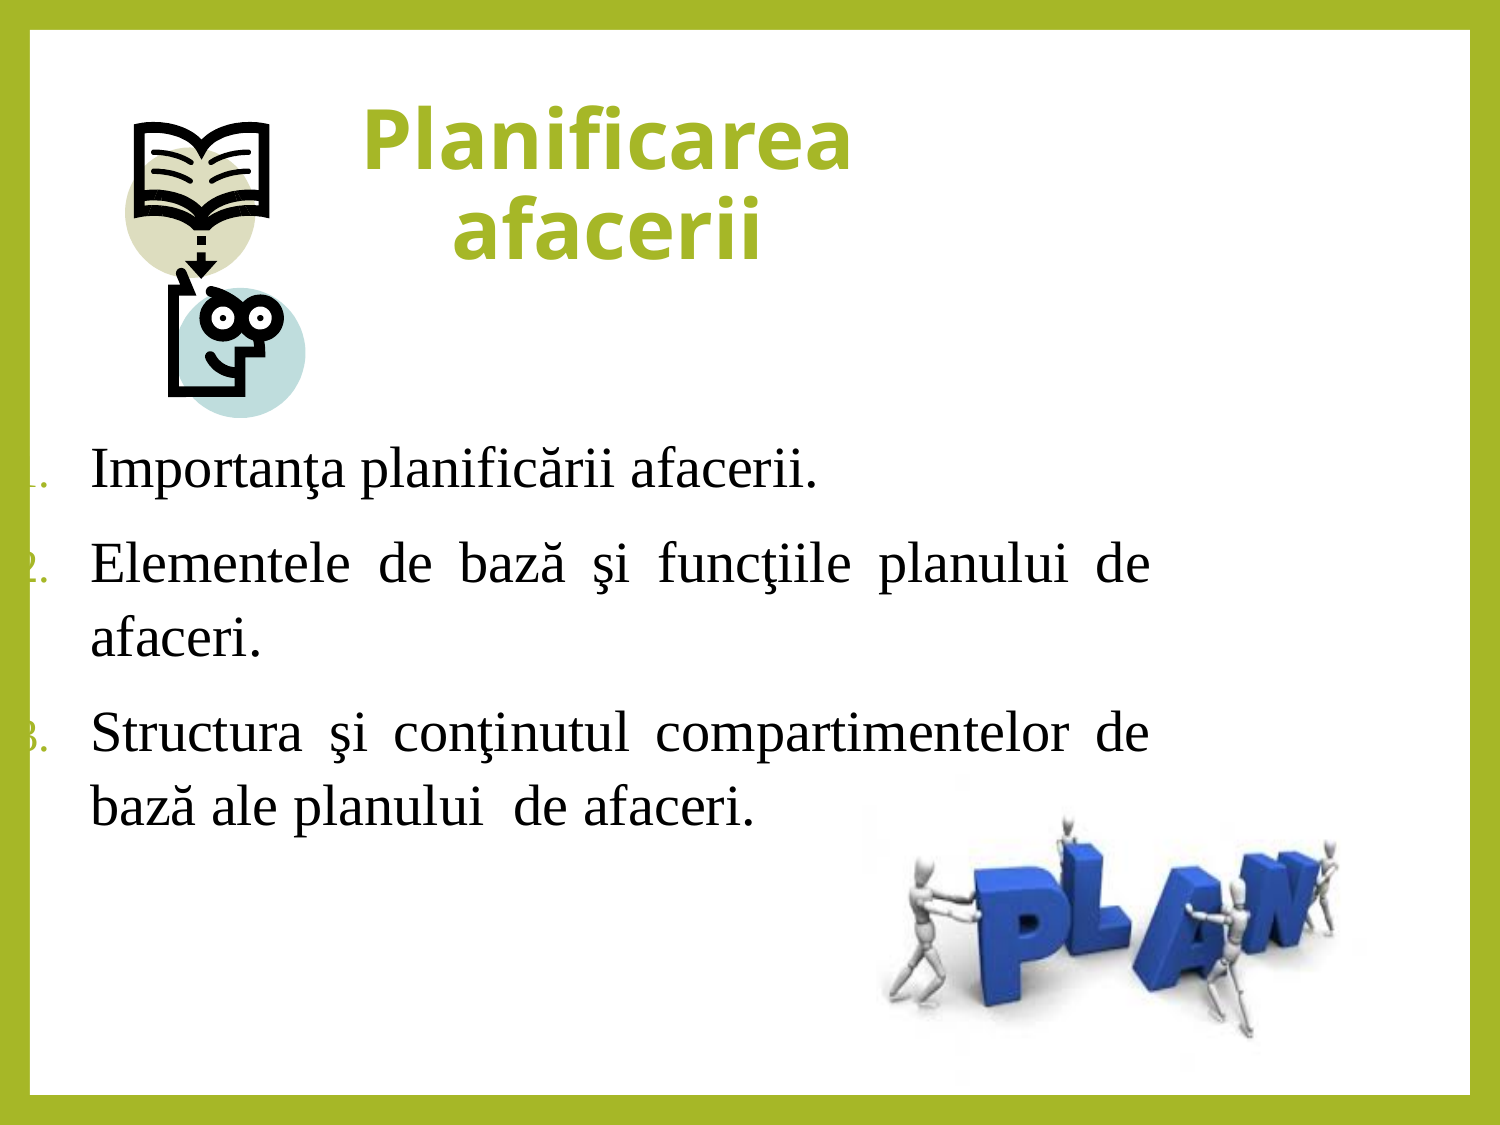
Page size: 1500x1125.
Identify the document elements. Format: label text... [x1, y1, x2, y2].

title Planificarea afacerii [0, 0, 1238, 375]
picture [124, 121, 306, 419]
picture [837, 774, 1388, 1087]
subtitle Importanţa planificării afacerii. Elementele de bază şi funcţiile planului de afaceri. Structura şi conţinutul compartimentelor de bază ale planului de afaceri. [0, 417, 1173, 925]
